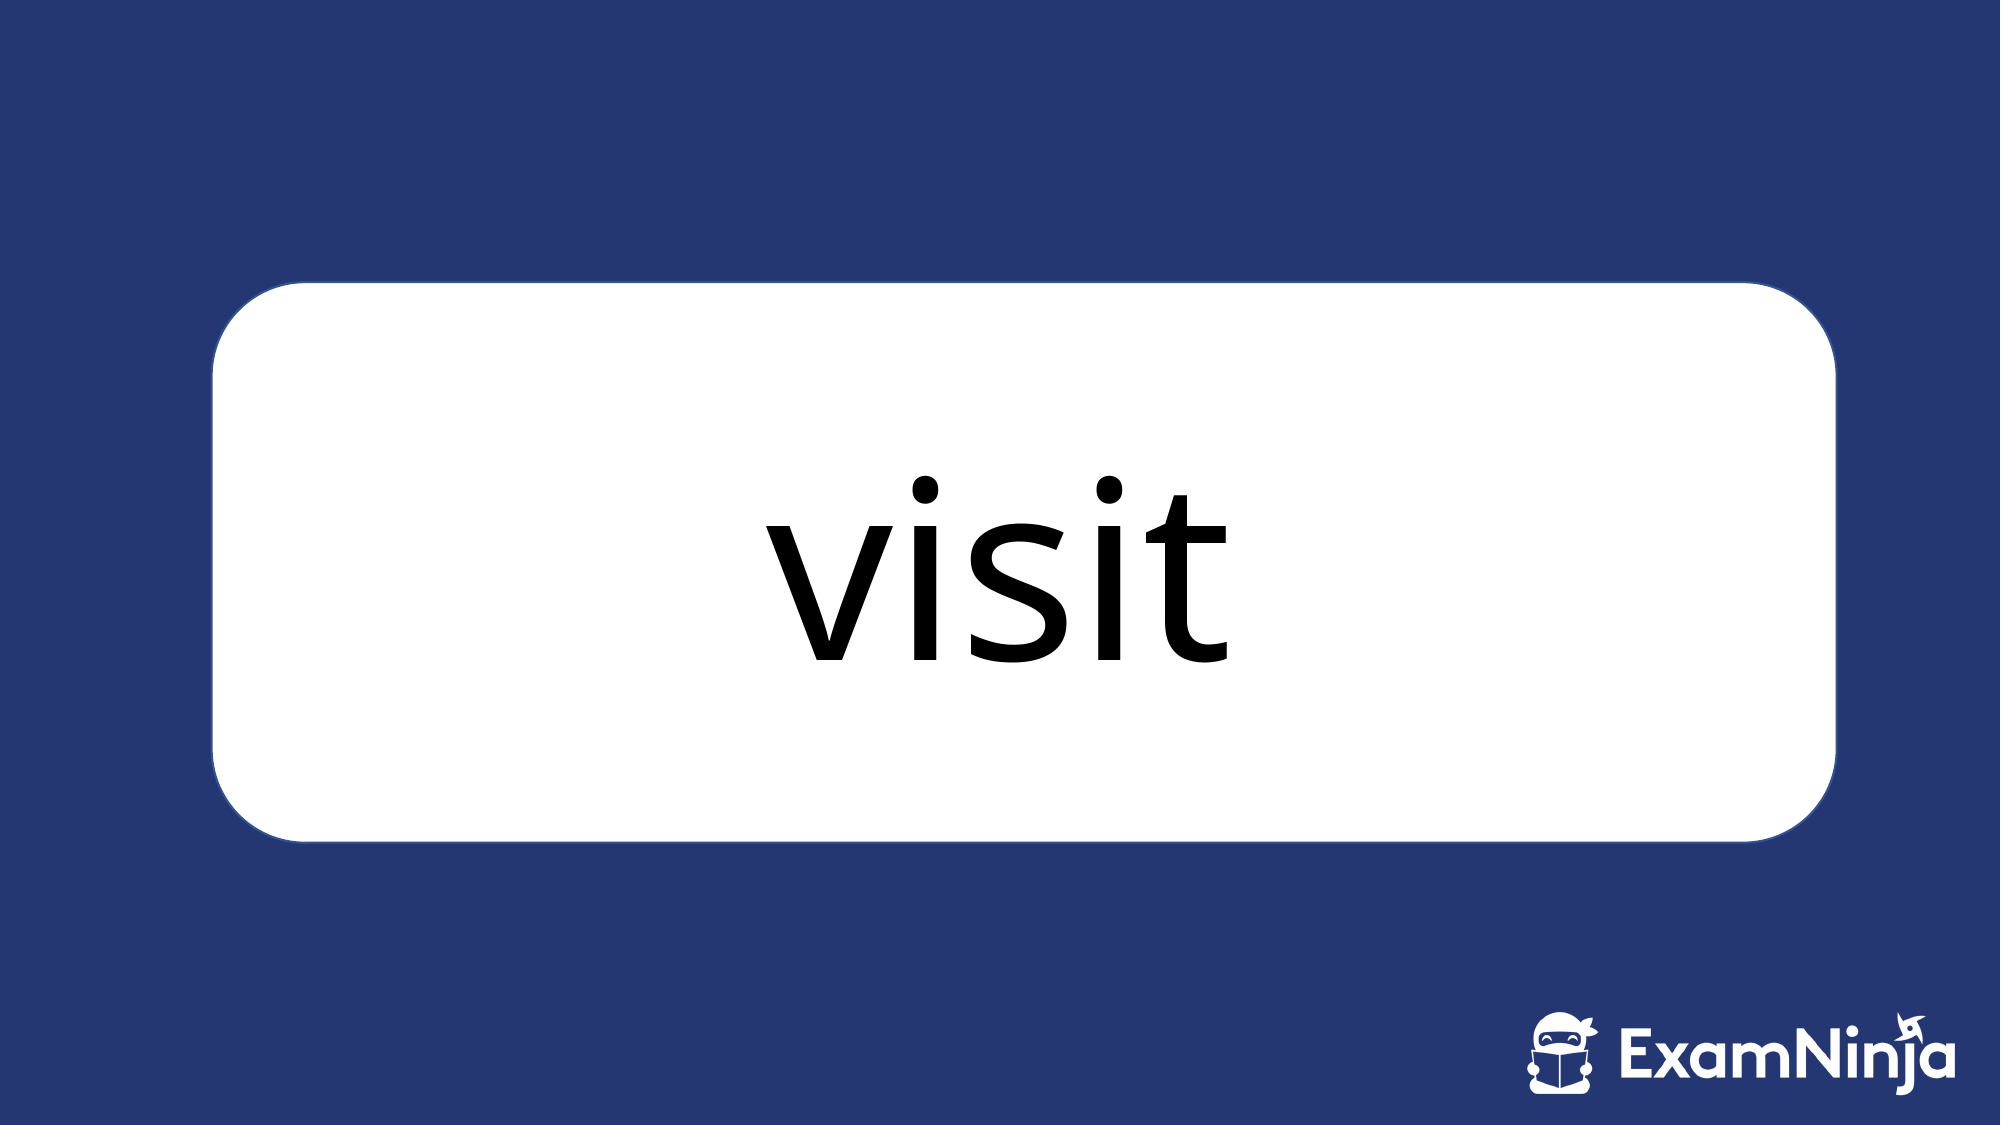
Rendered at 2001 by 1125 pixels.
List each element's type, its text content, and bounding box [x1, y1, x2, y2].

text_box [210, 281, 1838, 403]
text_box [210, 719, 1838, 844]
picture [1501, 1003, 1979, 1102]
text_box visit [143, 403, 1857, 719]
